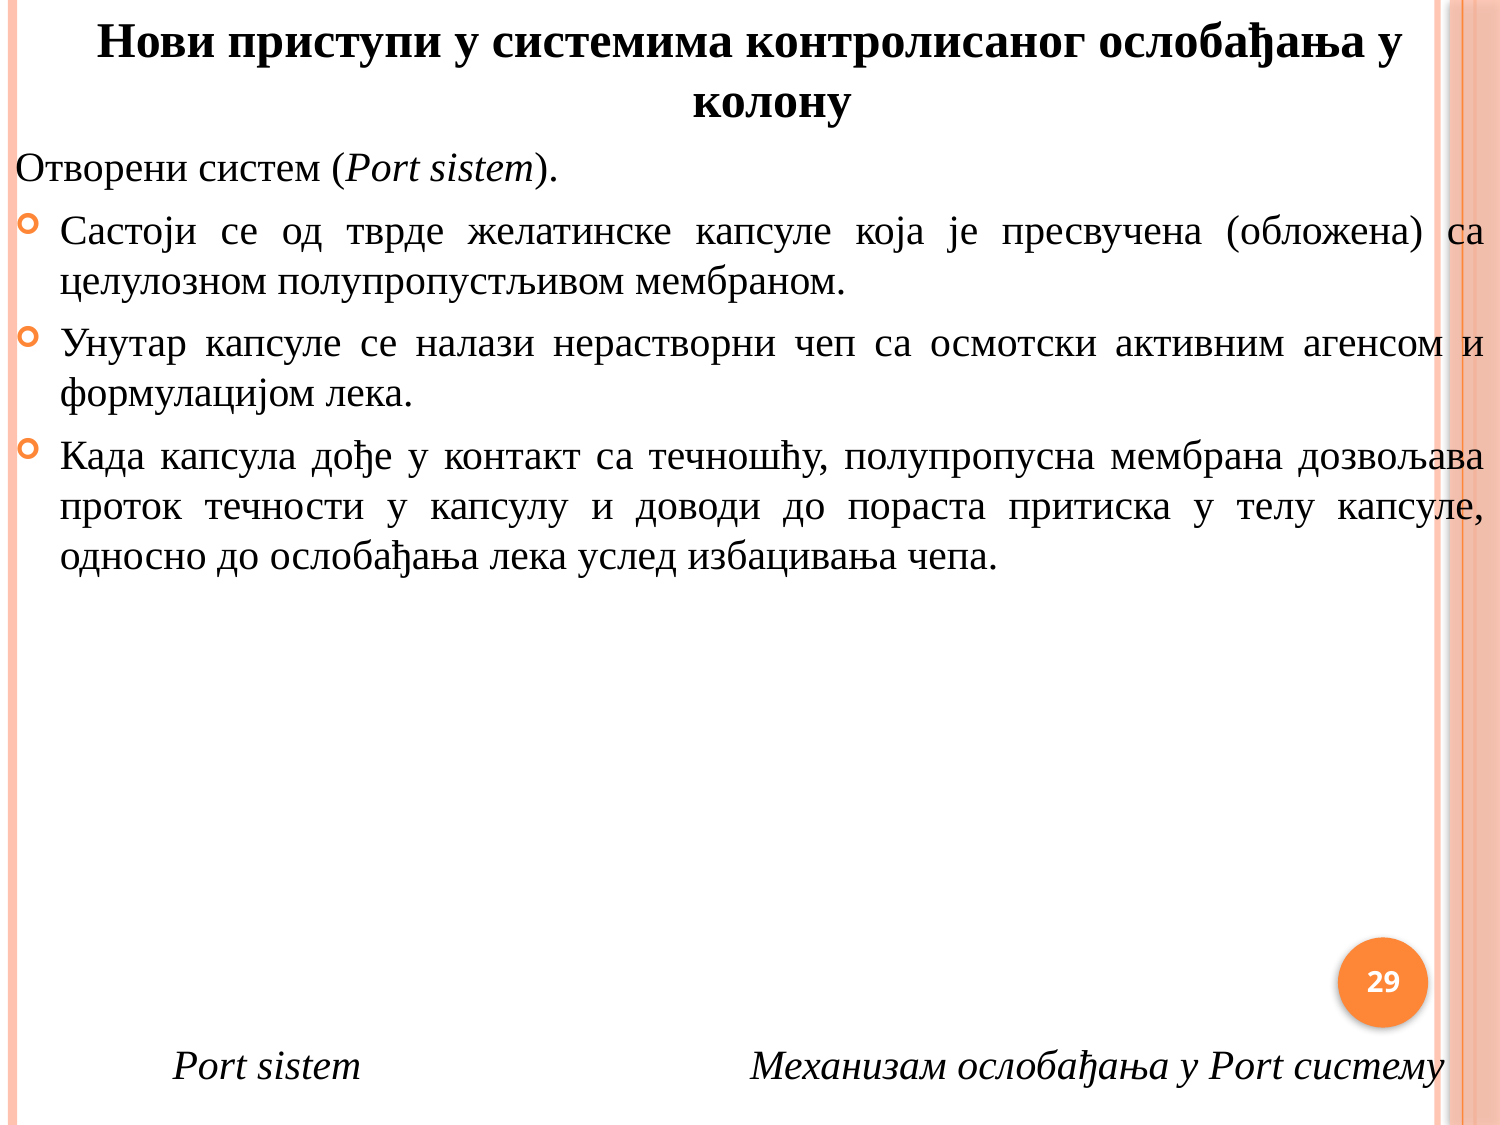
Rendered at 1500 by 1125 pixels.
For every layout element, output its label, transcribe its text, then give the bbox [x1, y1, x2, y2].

list Нови приступи у системима контролисаног ослобађања у колону Отворени систем (Port sistem). Састоји се од тврде желатинске капсуле која је пресвучена (обложена) са целулозном полупропустљивом мембраном. Унутар капсуле се налази нерастворни чеп са осмотски активним агенсом и формулацијом лека. Када капсула дође у контакт са течношћу, полупропусна мембрана дозвољава проток течности у капсулу и доводи до пораста притиска у телу капсуле, односно до ослобађања лека услед избацивања чепа. Port sistem Механизам ослобађања у Port систему [0, 0, 1500, 1125]
slide_number 29 [1333, 940, 1434, 1026]
